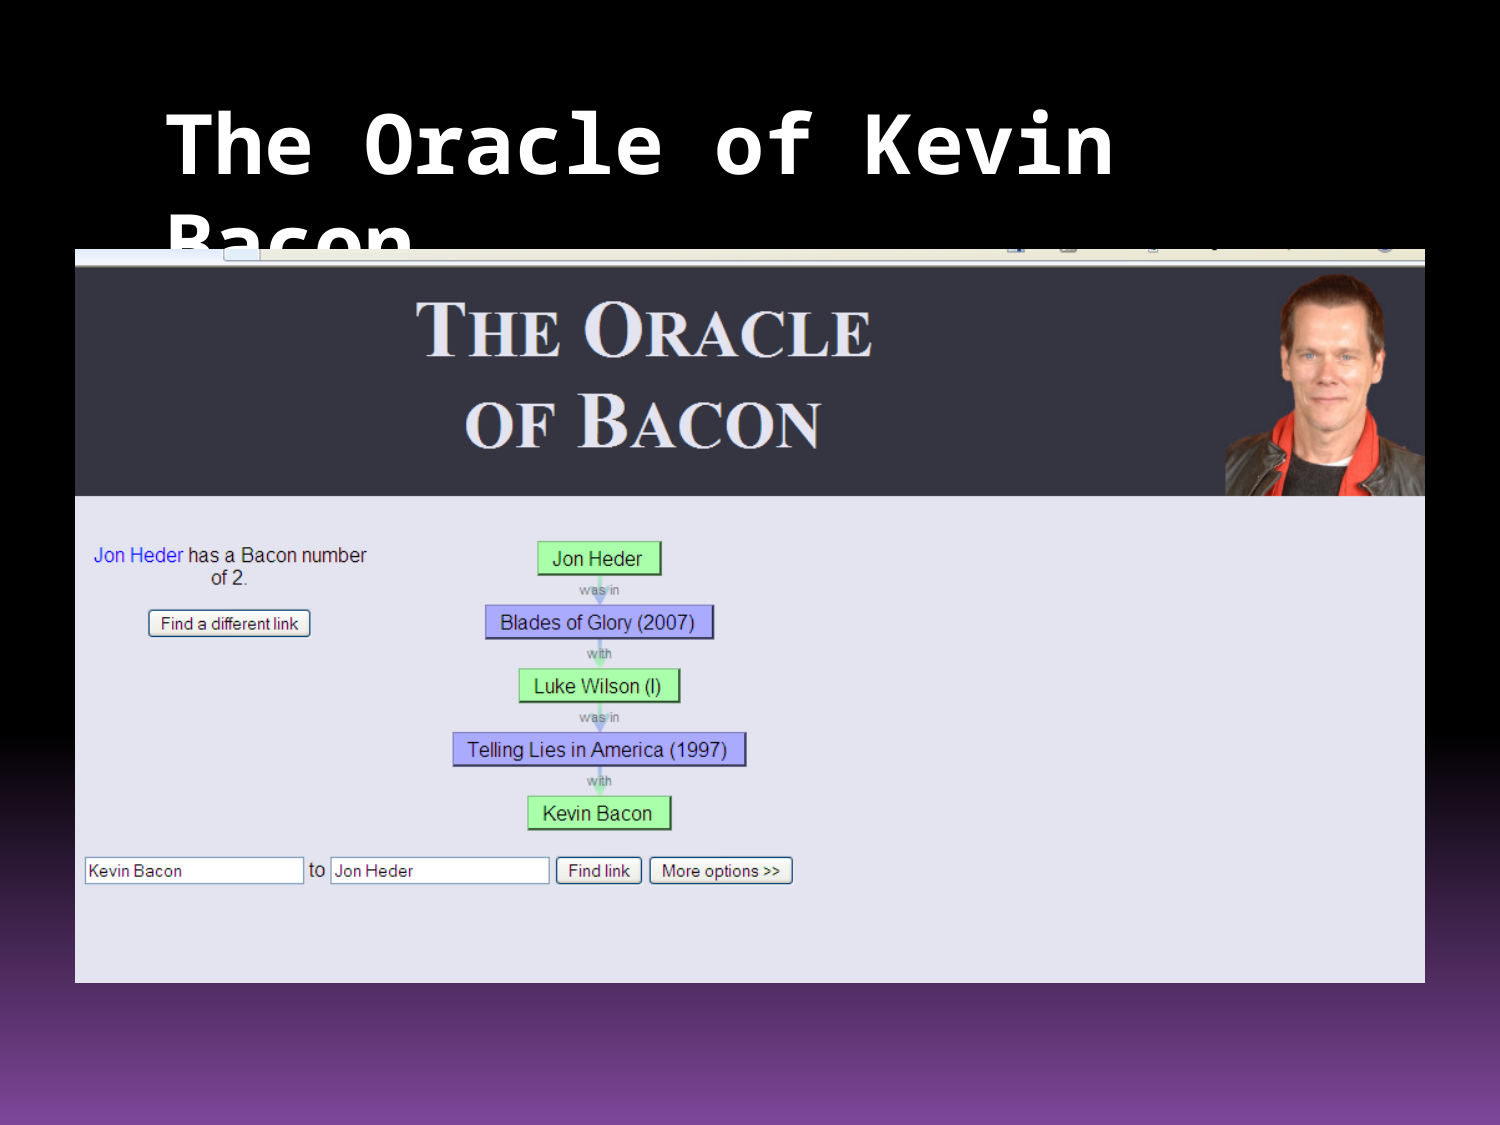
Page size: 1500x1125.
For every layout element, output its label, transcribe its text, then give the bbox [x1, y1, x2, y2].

title The Oracle of Kevin Bacon [150, 83, 1425, 234]
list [74, 249, 1426, 984]
